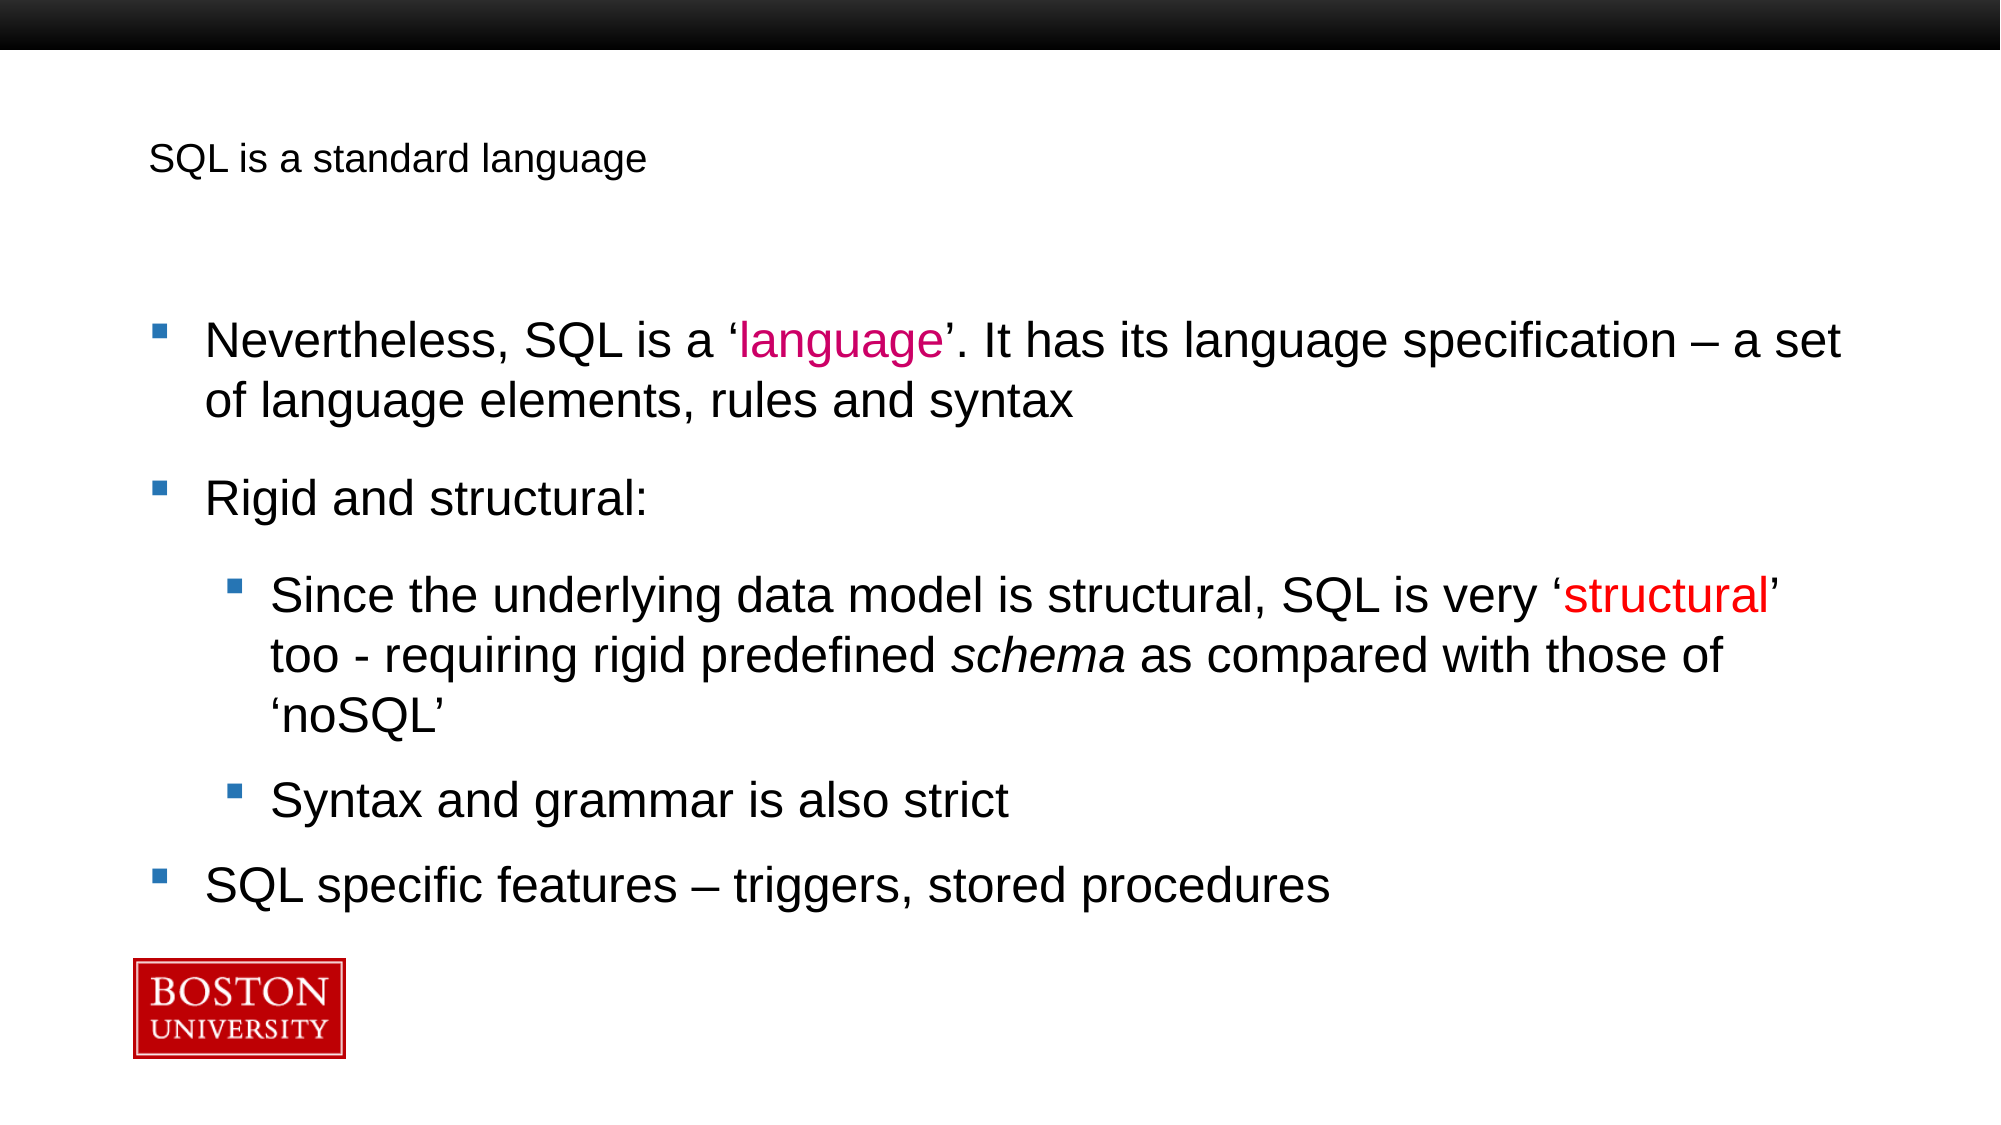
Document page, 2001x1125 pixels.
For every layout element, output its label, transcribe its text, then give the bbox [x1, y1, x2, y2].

title SQL is a standard language [133, 125, 1867, 238]
picture [133, 958, 346, 1059]
list Nevertheless, SQL is a ‘language’. It has its language specification – a set of language elements, rules and syntax Rigid and structural: Since the underlying data model is structural, SQL is very ‘structural’ too - requiring rigid predefined schema as compared with those of ‘noSQL’ Syntax and grammar is also strict SQL specific features – triggers, stored procedures [133, 299, 1867, 938]
